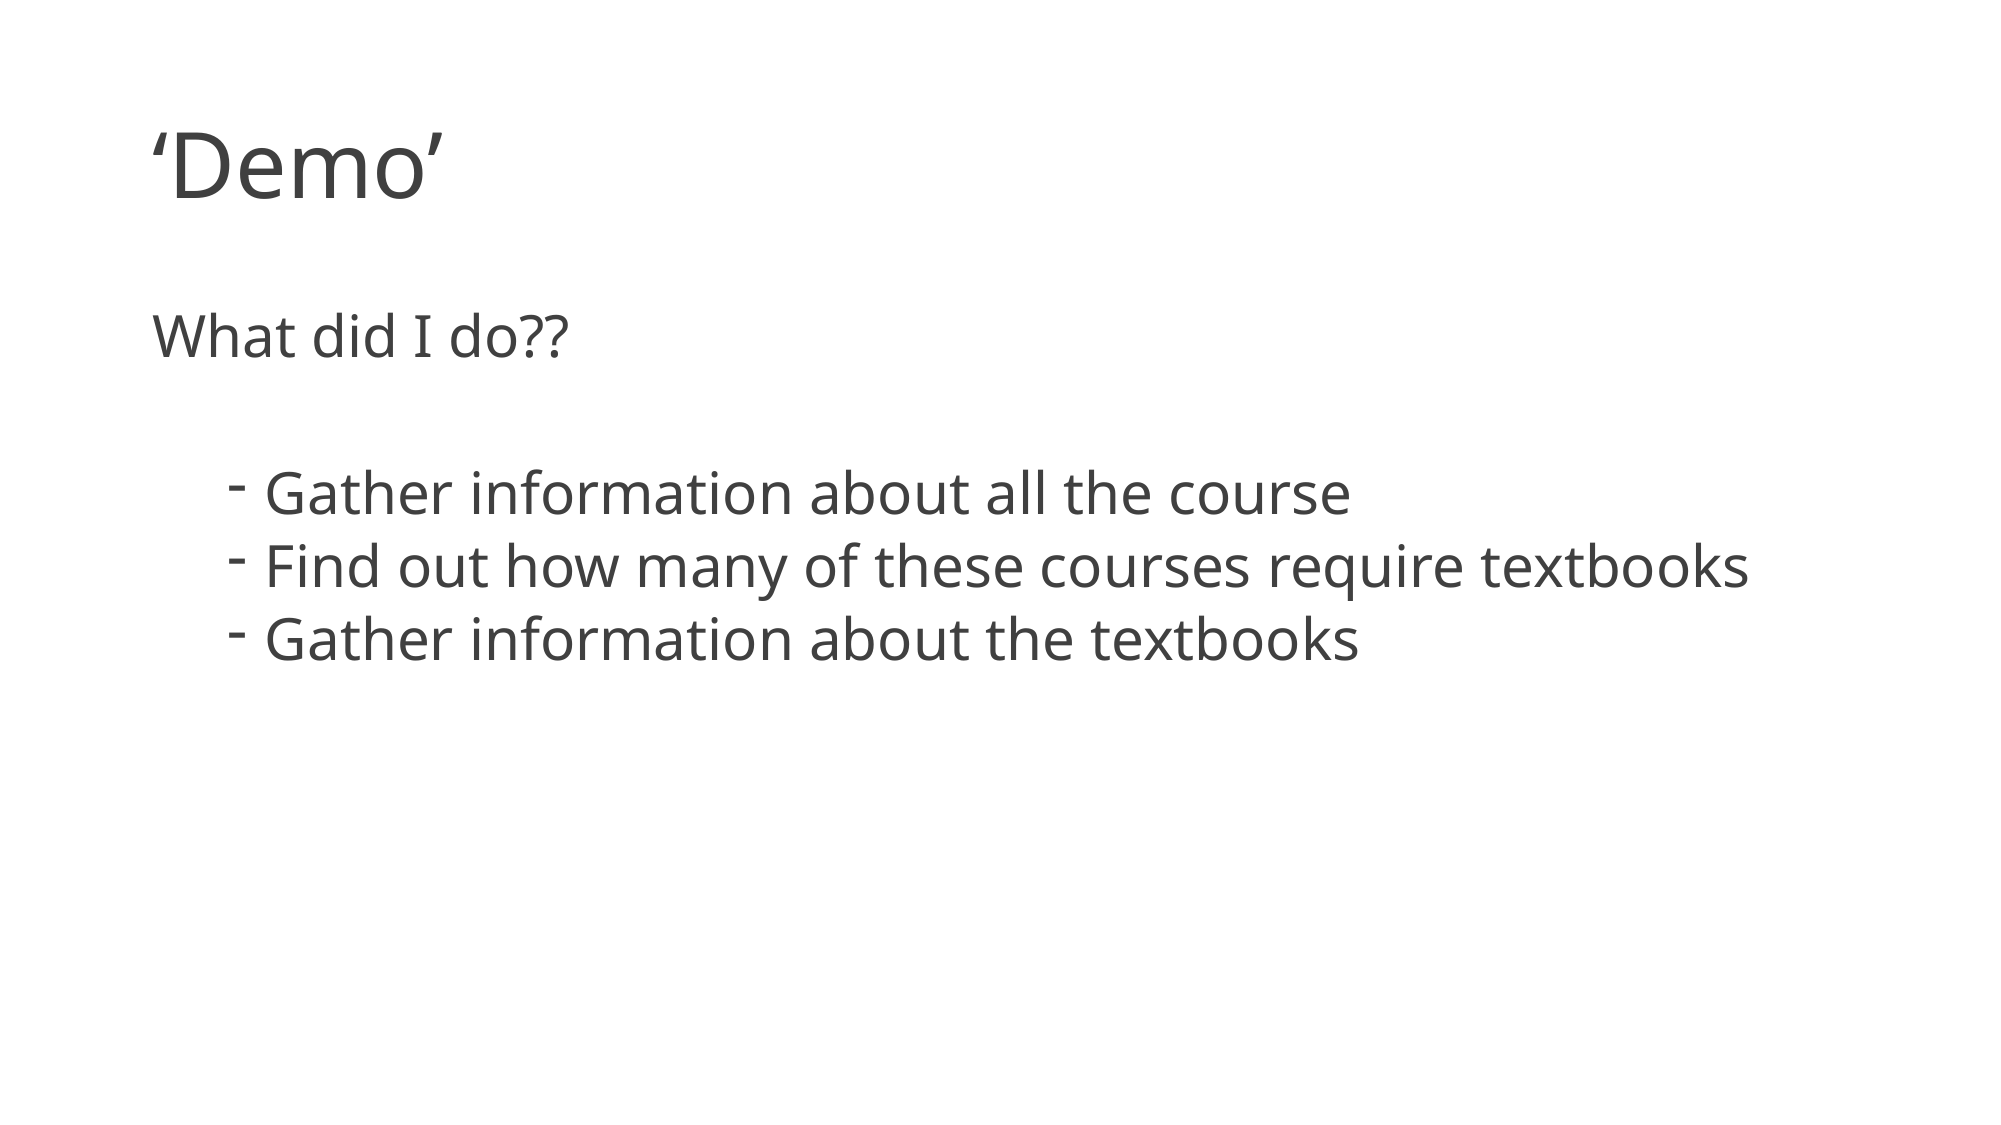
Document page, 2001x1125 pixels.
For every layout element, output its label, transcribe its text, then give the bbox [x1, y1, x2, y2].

list What did I do?? Gather information about all the course Find out how many of these courses require textbooks Gather information about the textbooks [137, 299, 1863, 1014]
title ‘Demo’ [137, 59, 1863, 278]
